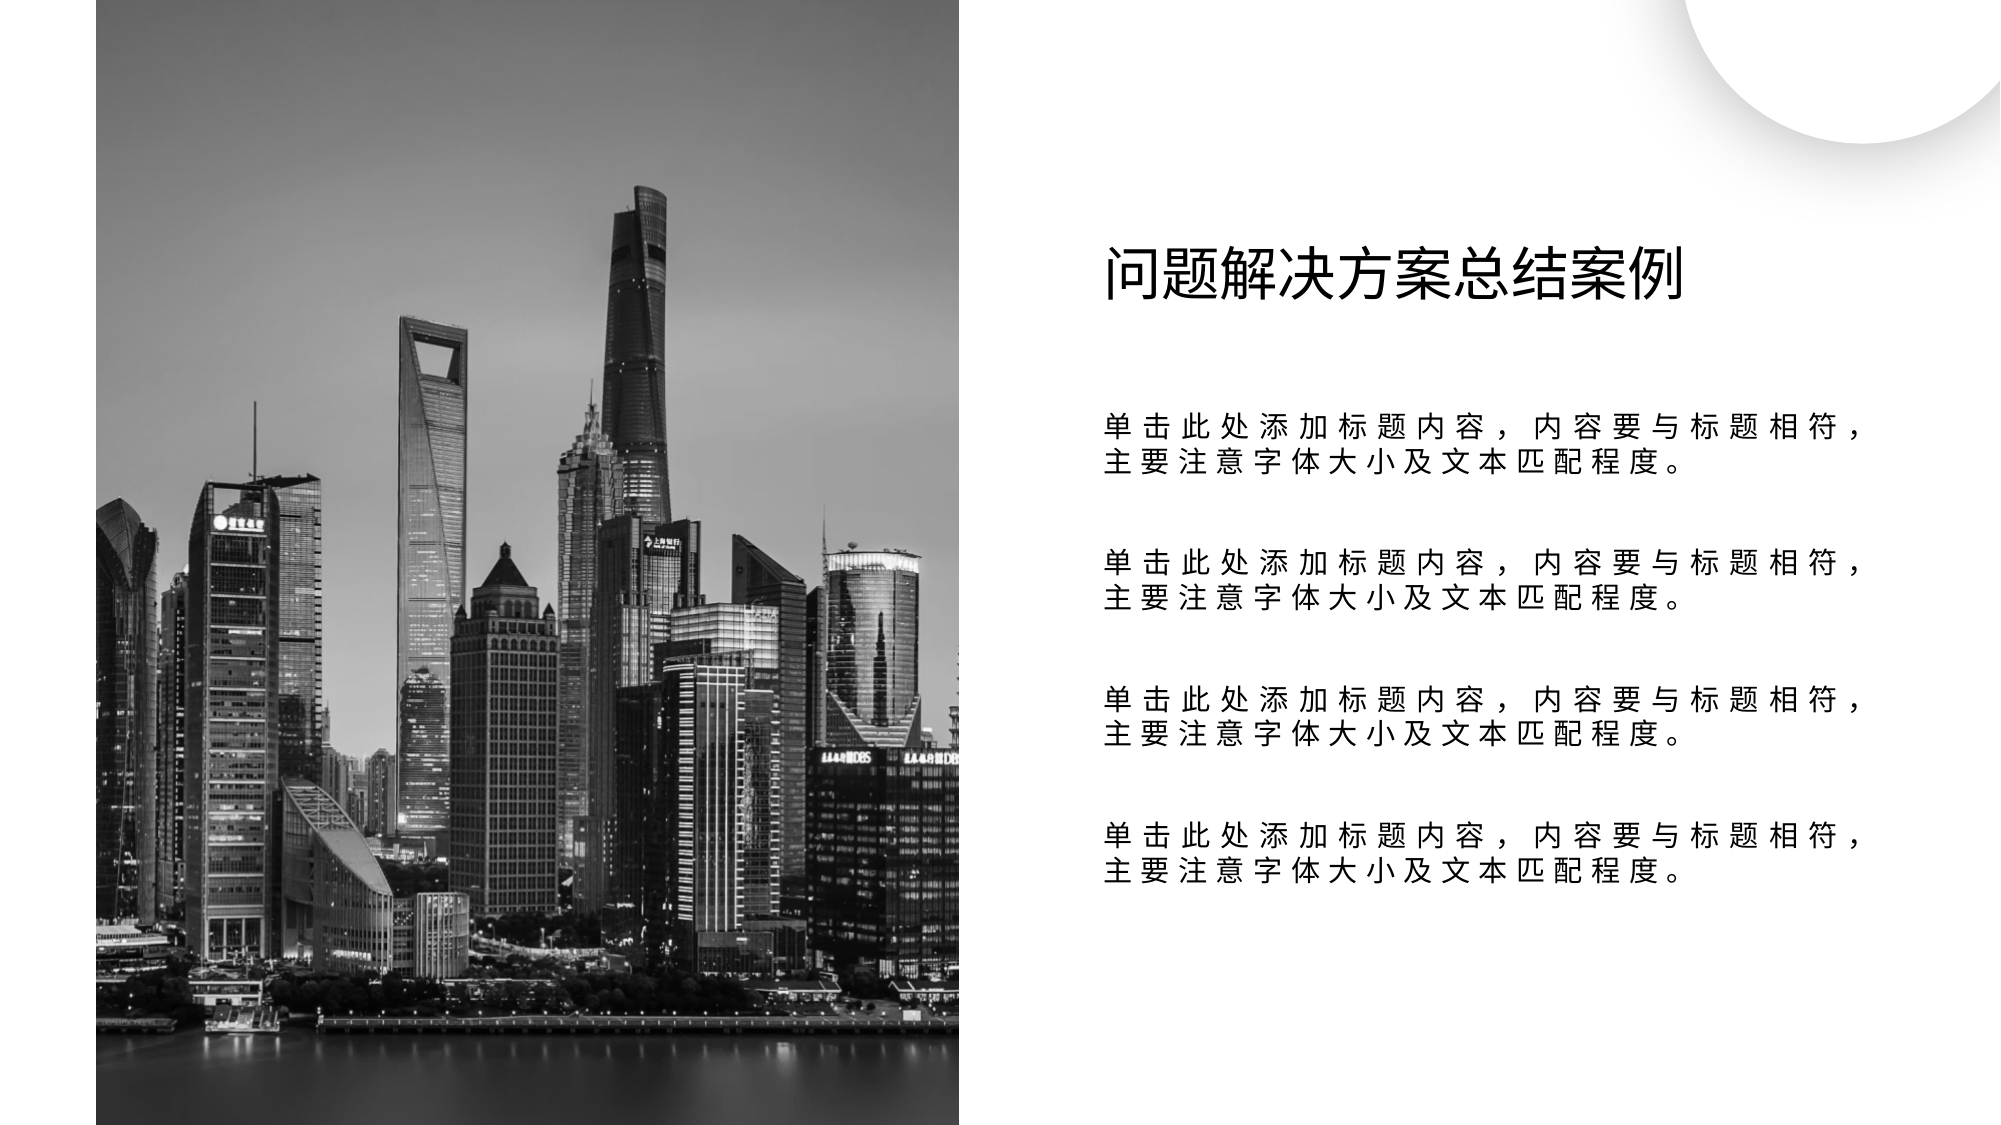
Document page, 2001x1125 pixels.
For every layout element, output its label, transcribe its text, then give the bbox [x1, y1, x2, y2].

text_box 单击此处添加标题内容，内容要与标题相符，主要注意字体大小及文本匹配程度。 [1088, 809, 1863, 895]
text_box 问题解决方案总结案例 [1088, 229, 1749, 315]
text_box 单击此处添加标题内容，内容要与标题相符，主要注意字体大小及文本匹配程度。 [1088, 537, 1863, 622]
text_box [1684, 0, 2000, 145]
picture [96, 0, 959, 1125]
text_box 单击此处添加标题内容，内容要与标题相符，主要注意字体大小及文本匹配程度。 [1088, 673, 1863, 759]
text_box 单击此处添加标题内容，内容要与标题相符，主要注意字体大小及文本匹配程度。 [1088, 401, 1863, 486]
